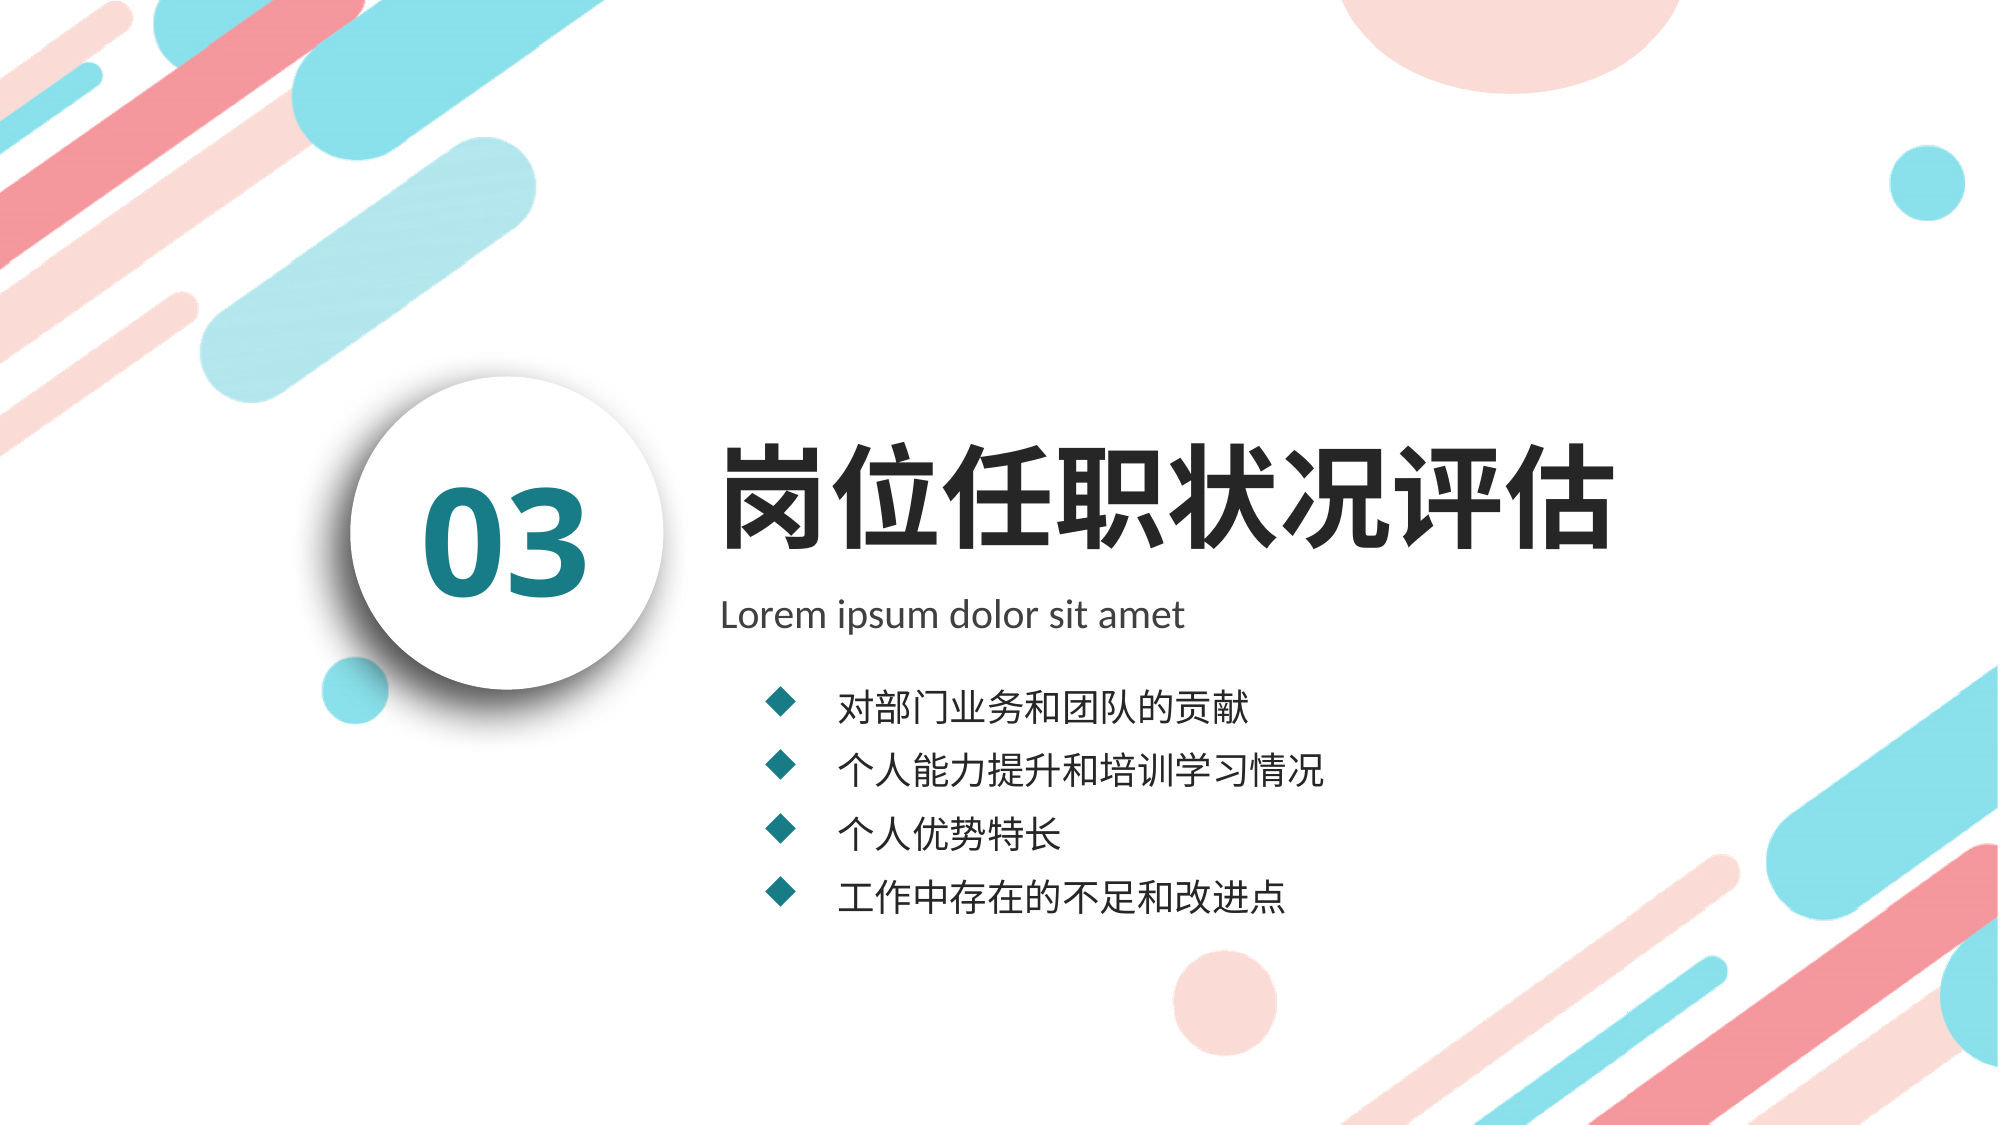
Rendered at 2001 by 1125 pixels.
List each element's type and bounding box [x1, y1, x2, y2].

picture [0, 0, 2001, 1125]
text_box [353, 379, 661, 687]
